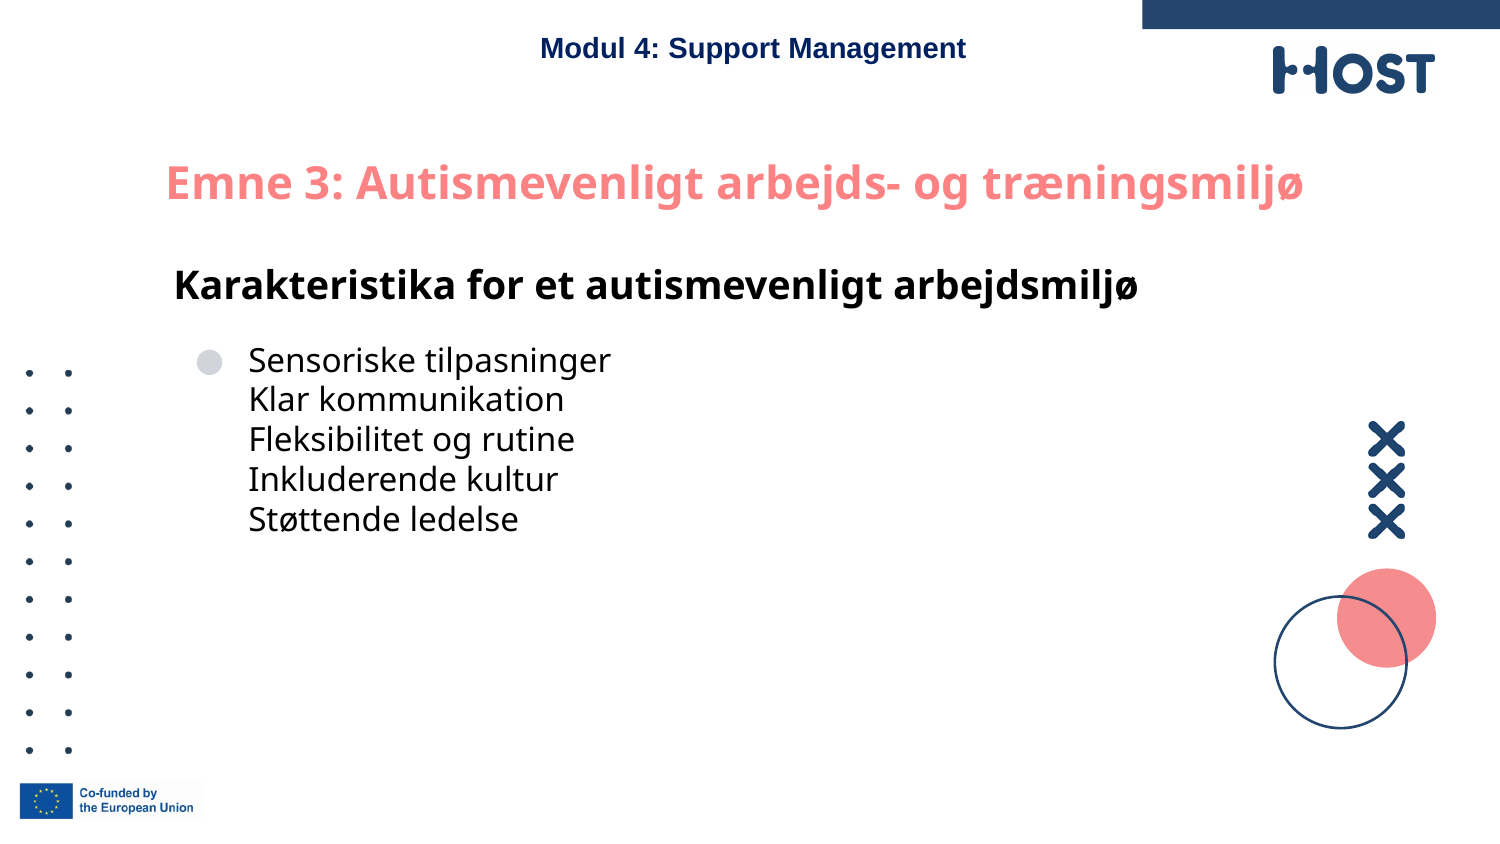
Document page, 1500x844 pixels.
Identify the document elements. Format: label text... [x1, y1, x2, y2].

list Karakteristika for et autismevenligt arbejdsmiljø Sensoriske tilpasninger Klar kommunikation Fleksibilitet og rutine Inkluderende kultur Støttende ledelse [158, 229, 1360, 835]
picture [0, 370, 204, 820]
picture [1368, 421, 1405, 539]
text_box Modul 4: Support Management [525, 10, 1054, 68]
picture [1273, 46, 1435, 94]
title Emne 3: Autismevenligt arbejds- og træningsmiljø [150, 139, 1484, 229]
